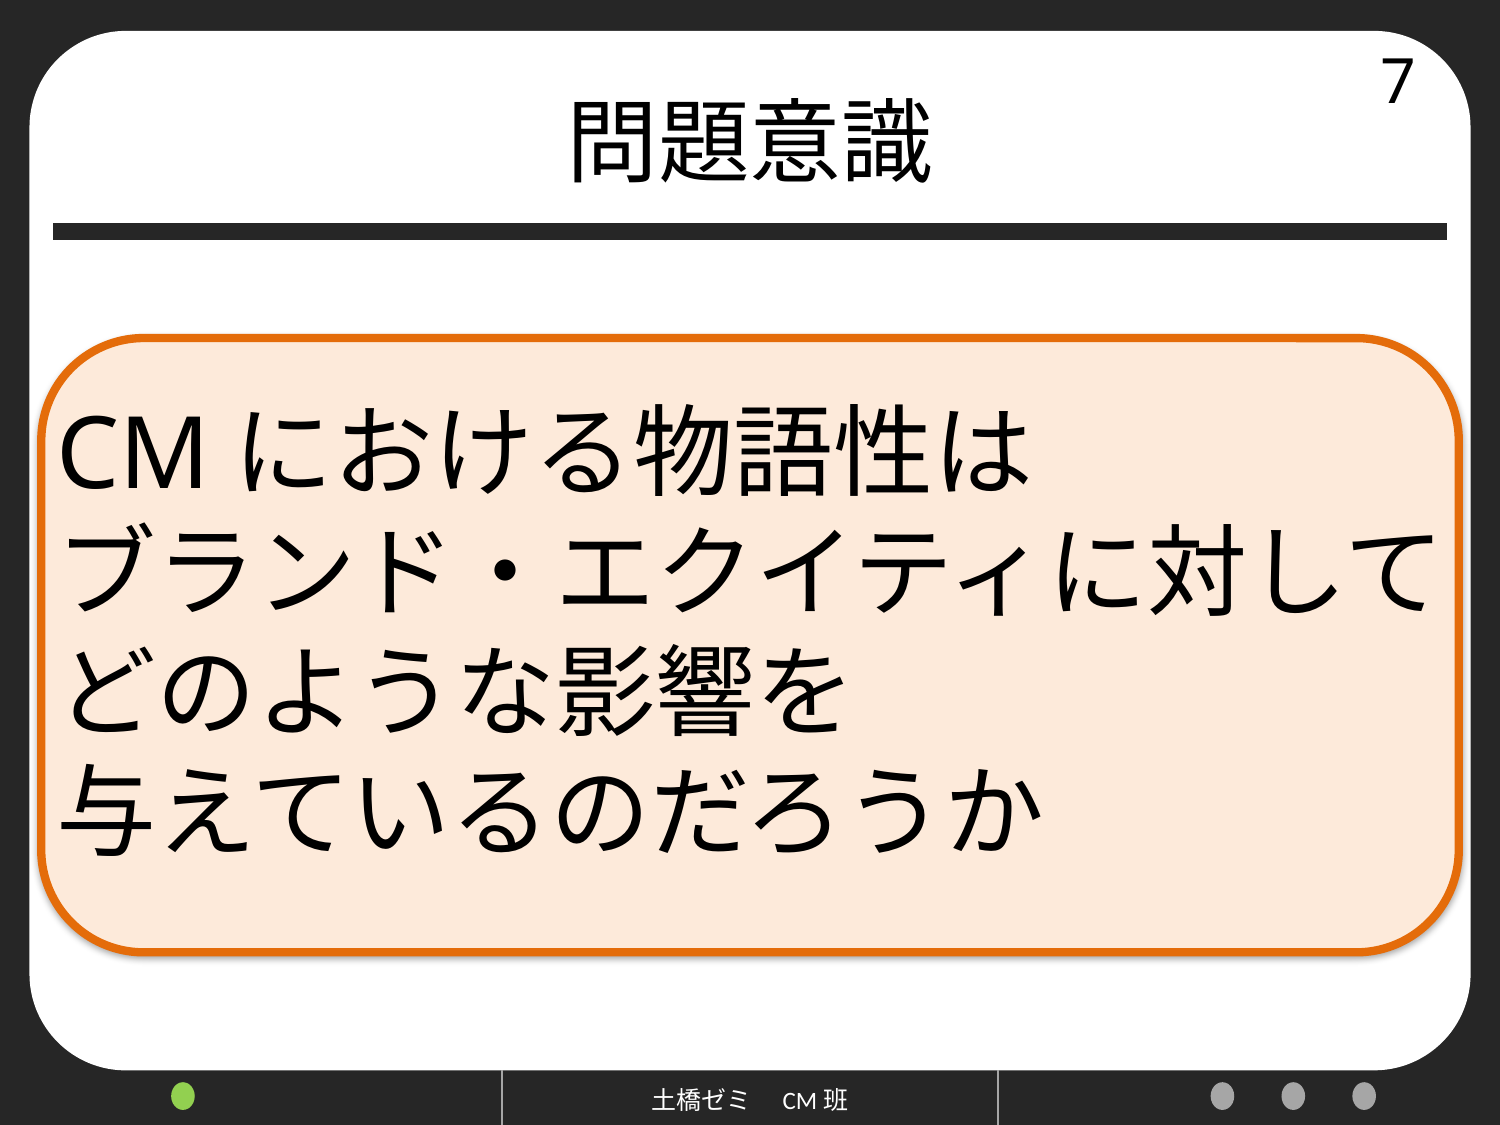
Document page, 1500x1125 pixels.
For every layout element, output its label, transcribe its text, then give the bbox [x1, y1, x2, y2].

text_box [41, 337, 1483, 953]
footer 土橋ゼミ CM班 [512, 1069, 988, 1125]
slide_number 7 [1080, 53, 1431, 114]
title 問題意識 [75, 45, 1425, 233]
